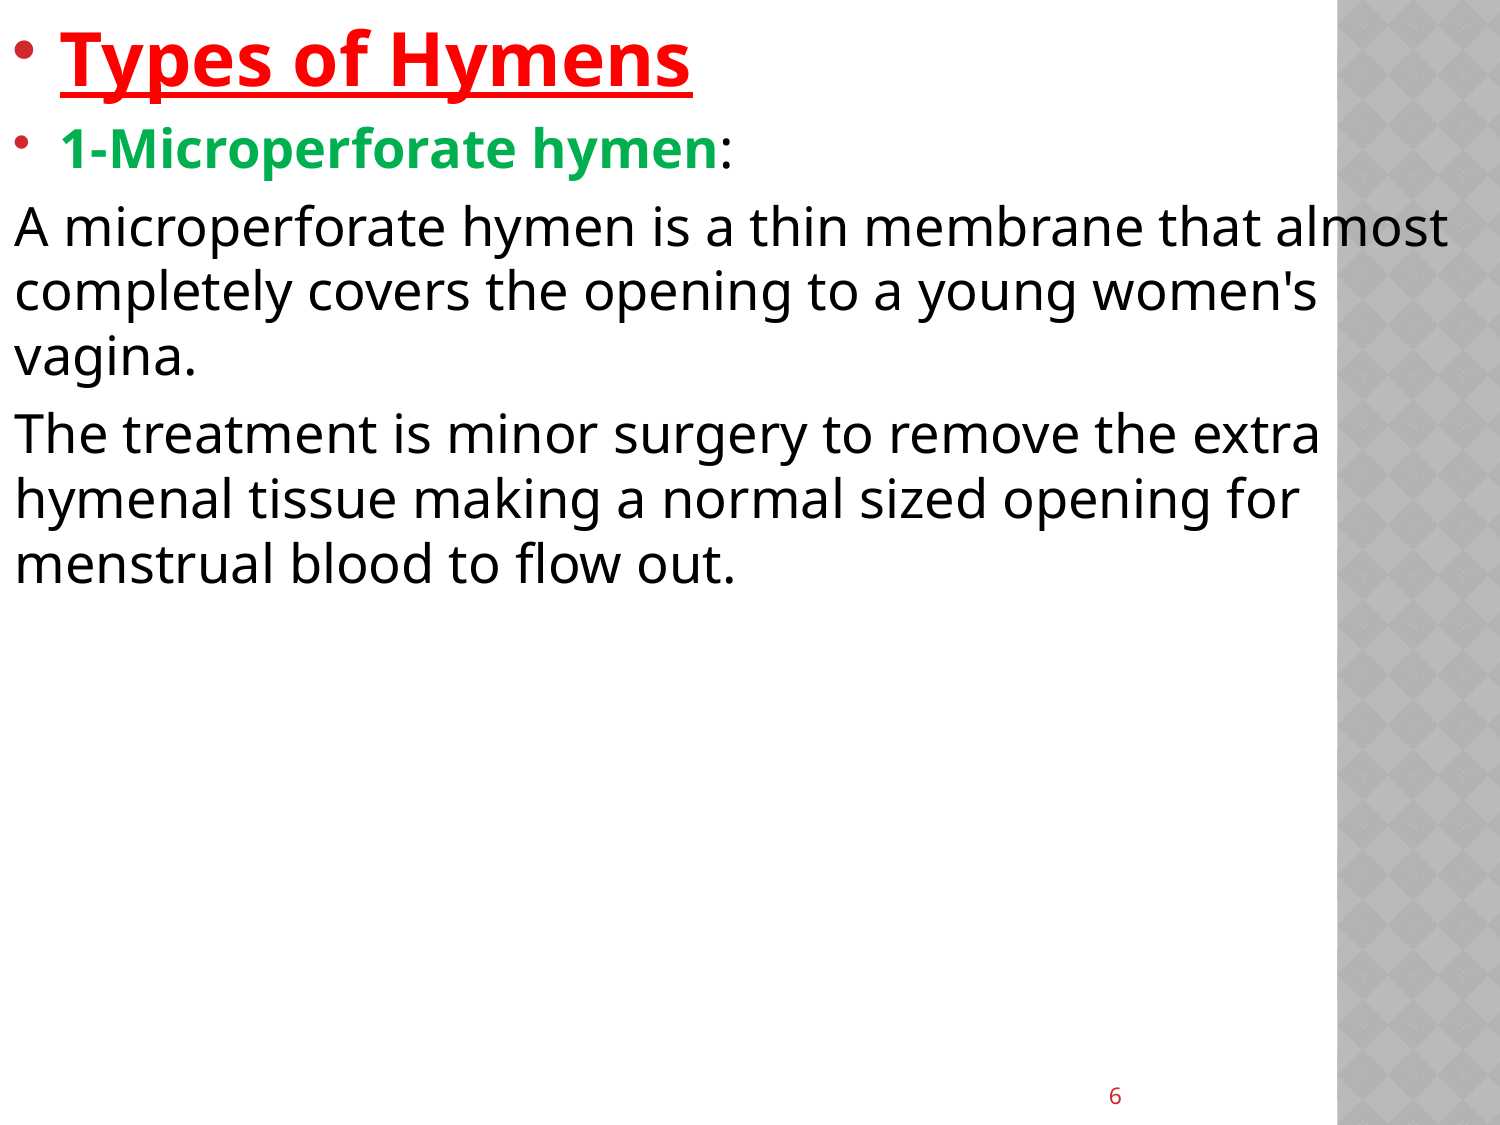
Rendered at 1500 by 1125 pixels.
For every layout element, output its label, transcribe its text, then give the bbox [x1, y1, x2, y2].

list Types of Hymens 1-Microperforate hymen: A microperforate hymen is a thin membrane that almost completely covers the opening to a young women's vagina. The treatment is minor surgery to remove the extra hymenal tissue making a normal sized opening for menstrual blood to flow out. [0, 4, 1500, 1125]
slide_number 6 [1025, 1075, 1122, 1113]
